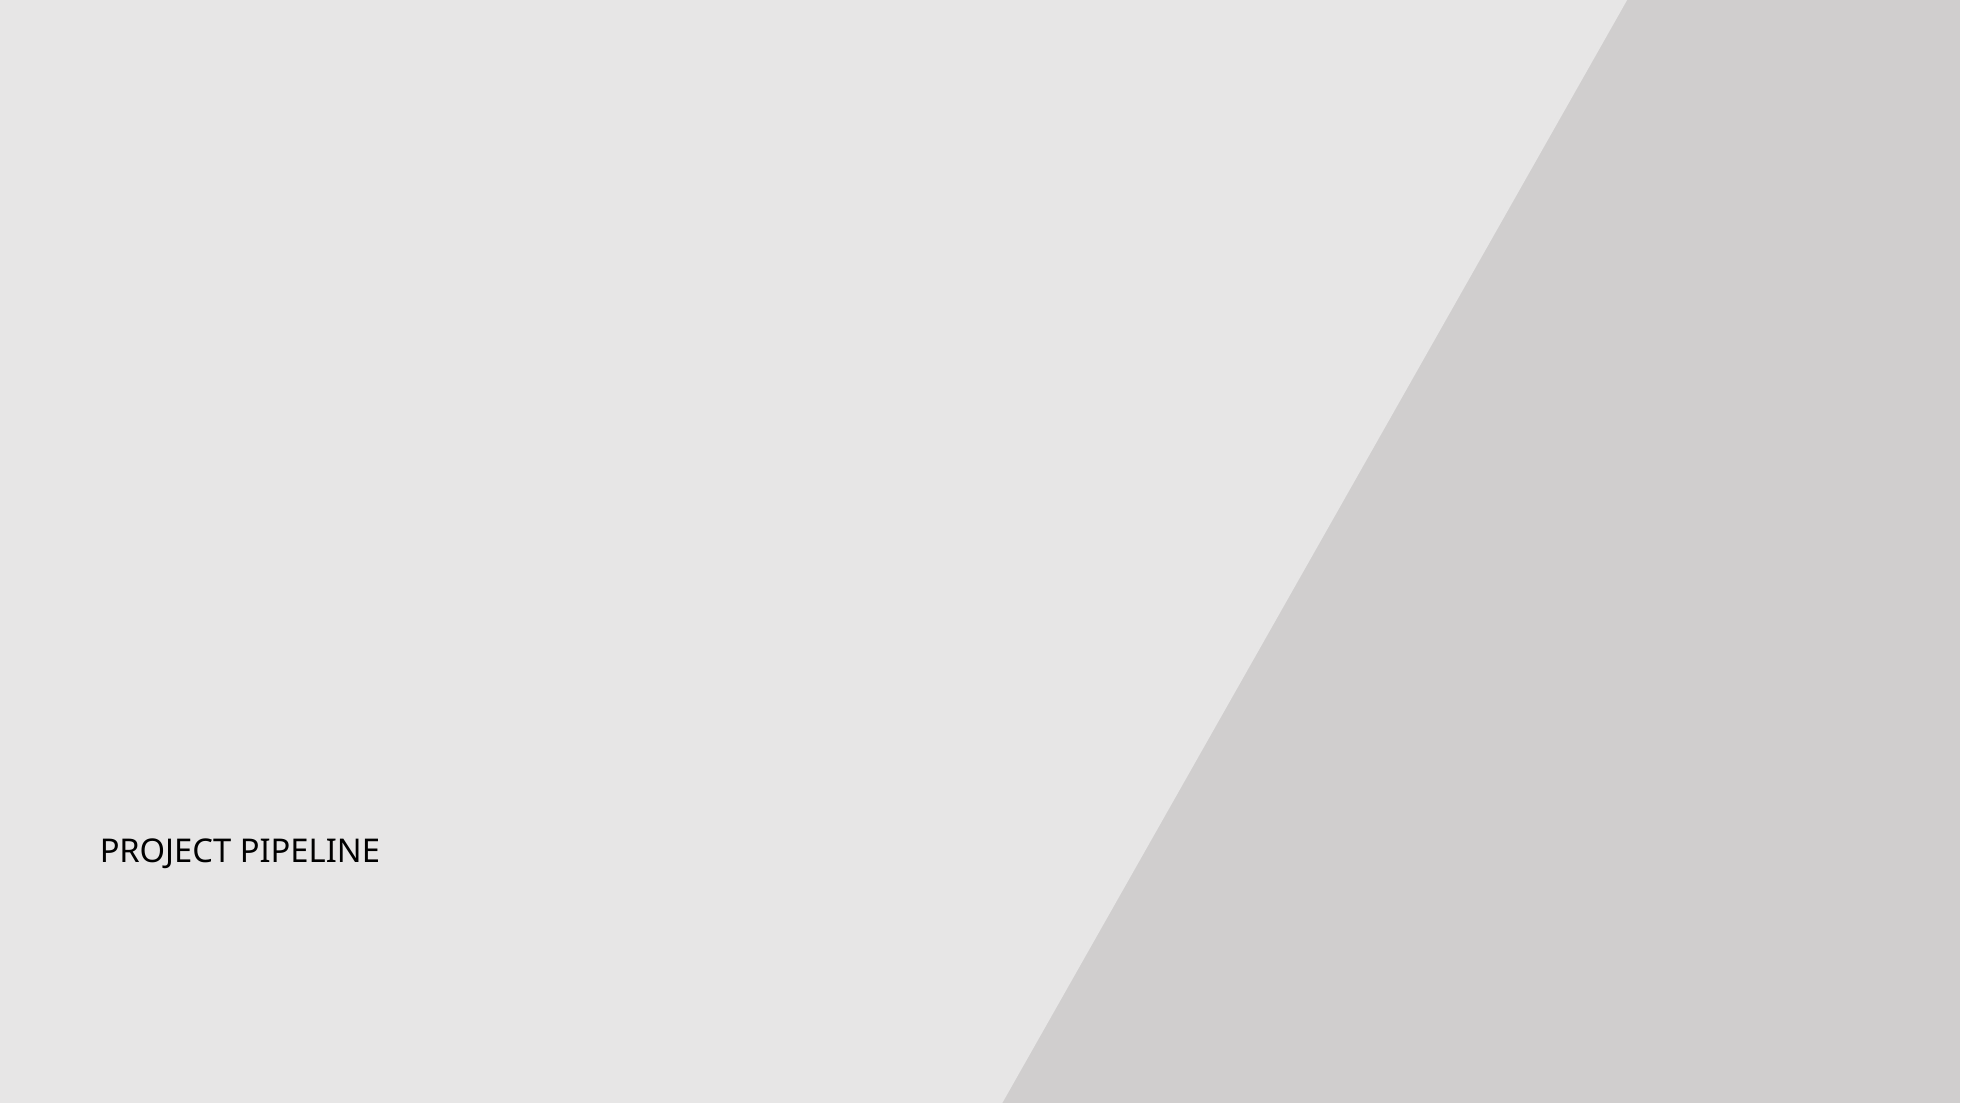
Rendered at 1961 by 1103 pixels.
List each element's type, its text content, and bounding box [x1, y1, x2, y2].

list PROJECT PIPELINE [84, 663, 1274, 877]
